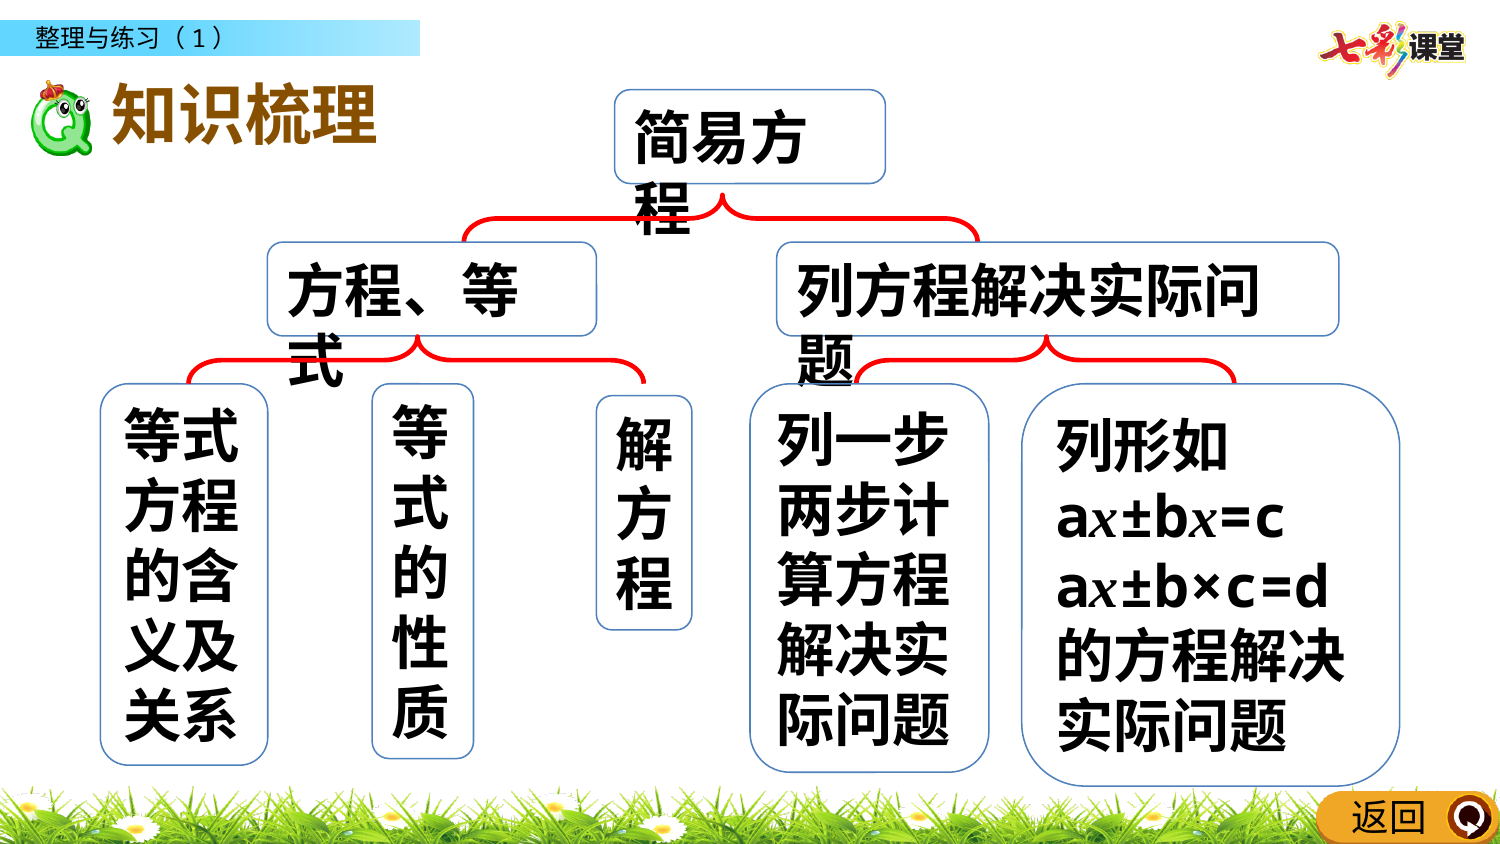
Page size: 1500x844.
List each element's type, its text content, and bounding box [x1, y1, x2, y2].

text_box 列形如 ax±bx=c ax±b×c=d 的方程解决实际问题 [1021, 383, 1400, 787]
text_box 简易方程 [614, 89, 886, 184]
text_box 等式的性质 [372, 384, 474, 759]
picture [31, 80, 92, 156]
text_box [855, 335, 1236, 384]
text_box 解方程 [596, 395, 692, 630]
picture [0, 786, 1500, 844]
text_box 列一步两步计算方程解决实际问题 [750, 383, 989, 773]
picture [1316, 20, 1468, 80]
text_box 知识梳理 [100, 67, 404, 159]
text_box 等式方程的含义及关系 [100, 383, 268, 766]
text_box [463, 194, 979, 243]
text_box 列方程解决实际问题 [776, 242, 1339, 336]
text_box [188, 336, 644, 384]
text_box 方程、等式 [267, 242, 597, 336]
